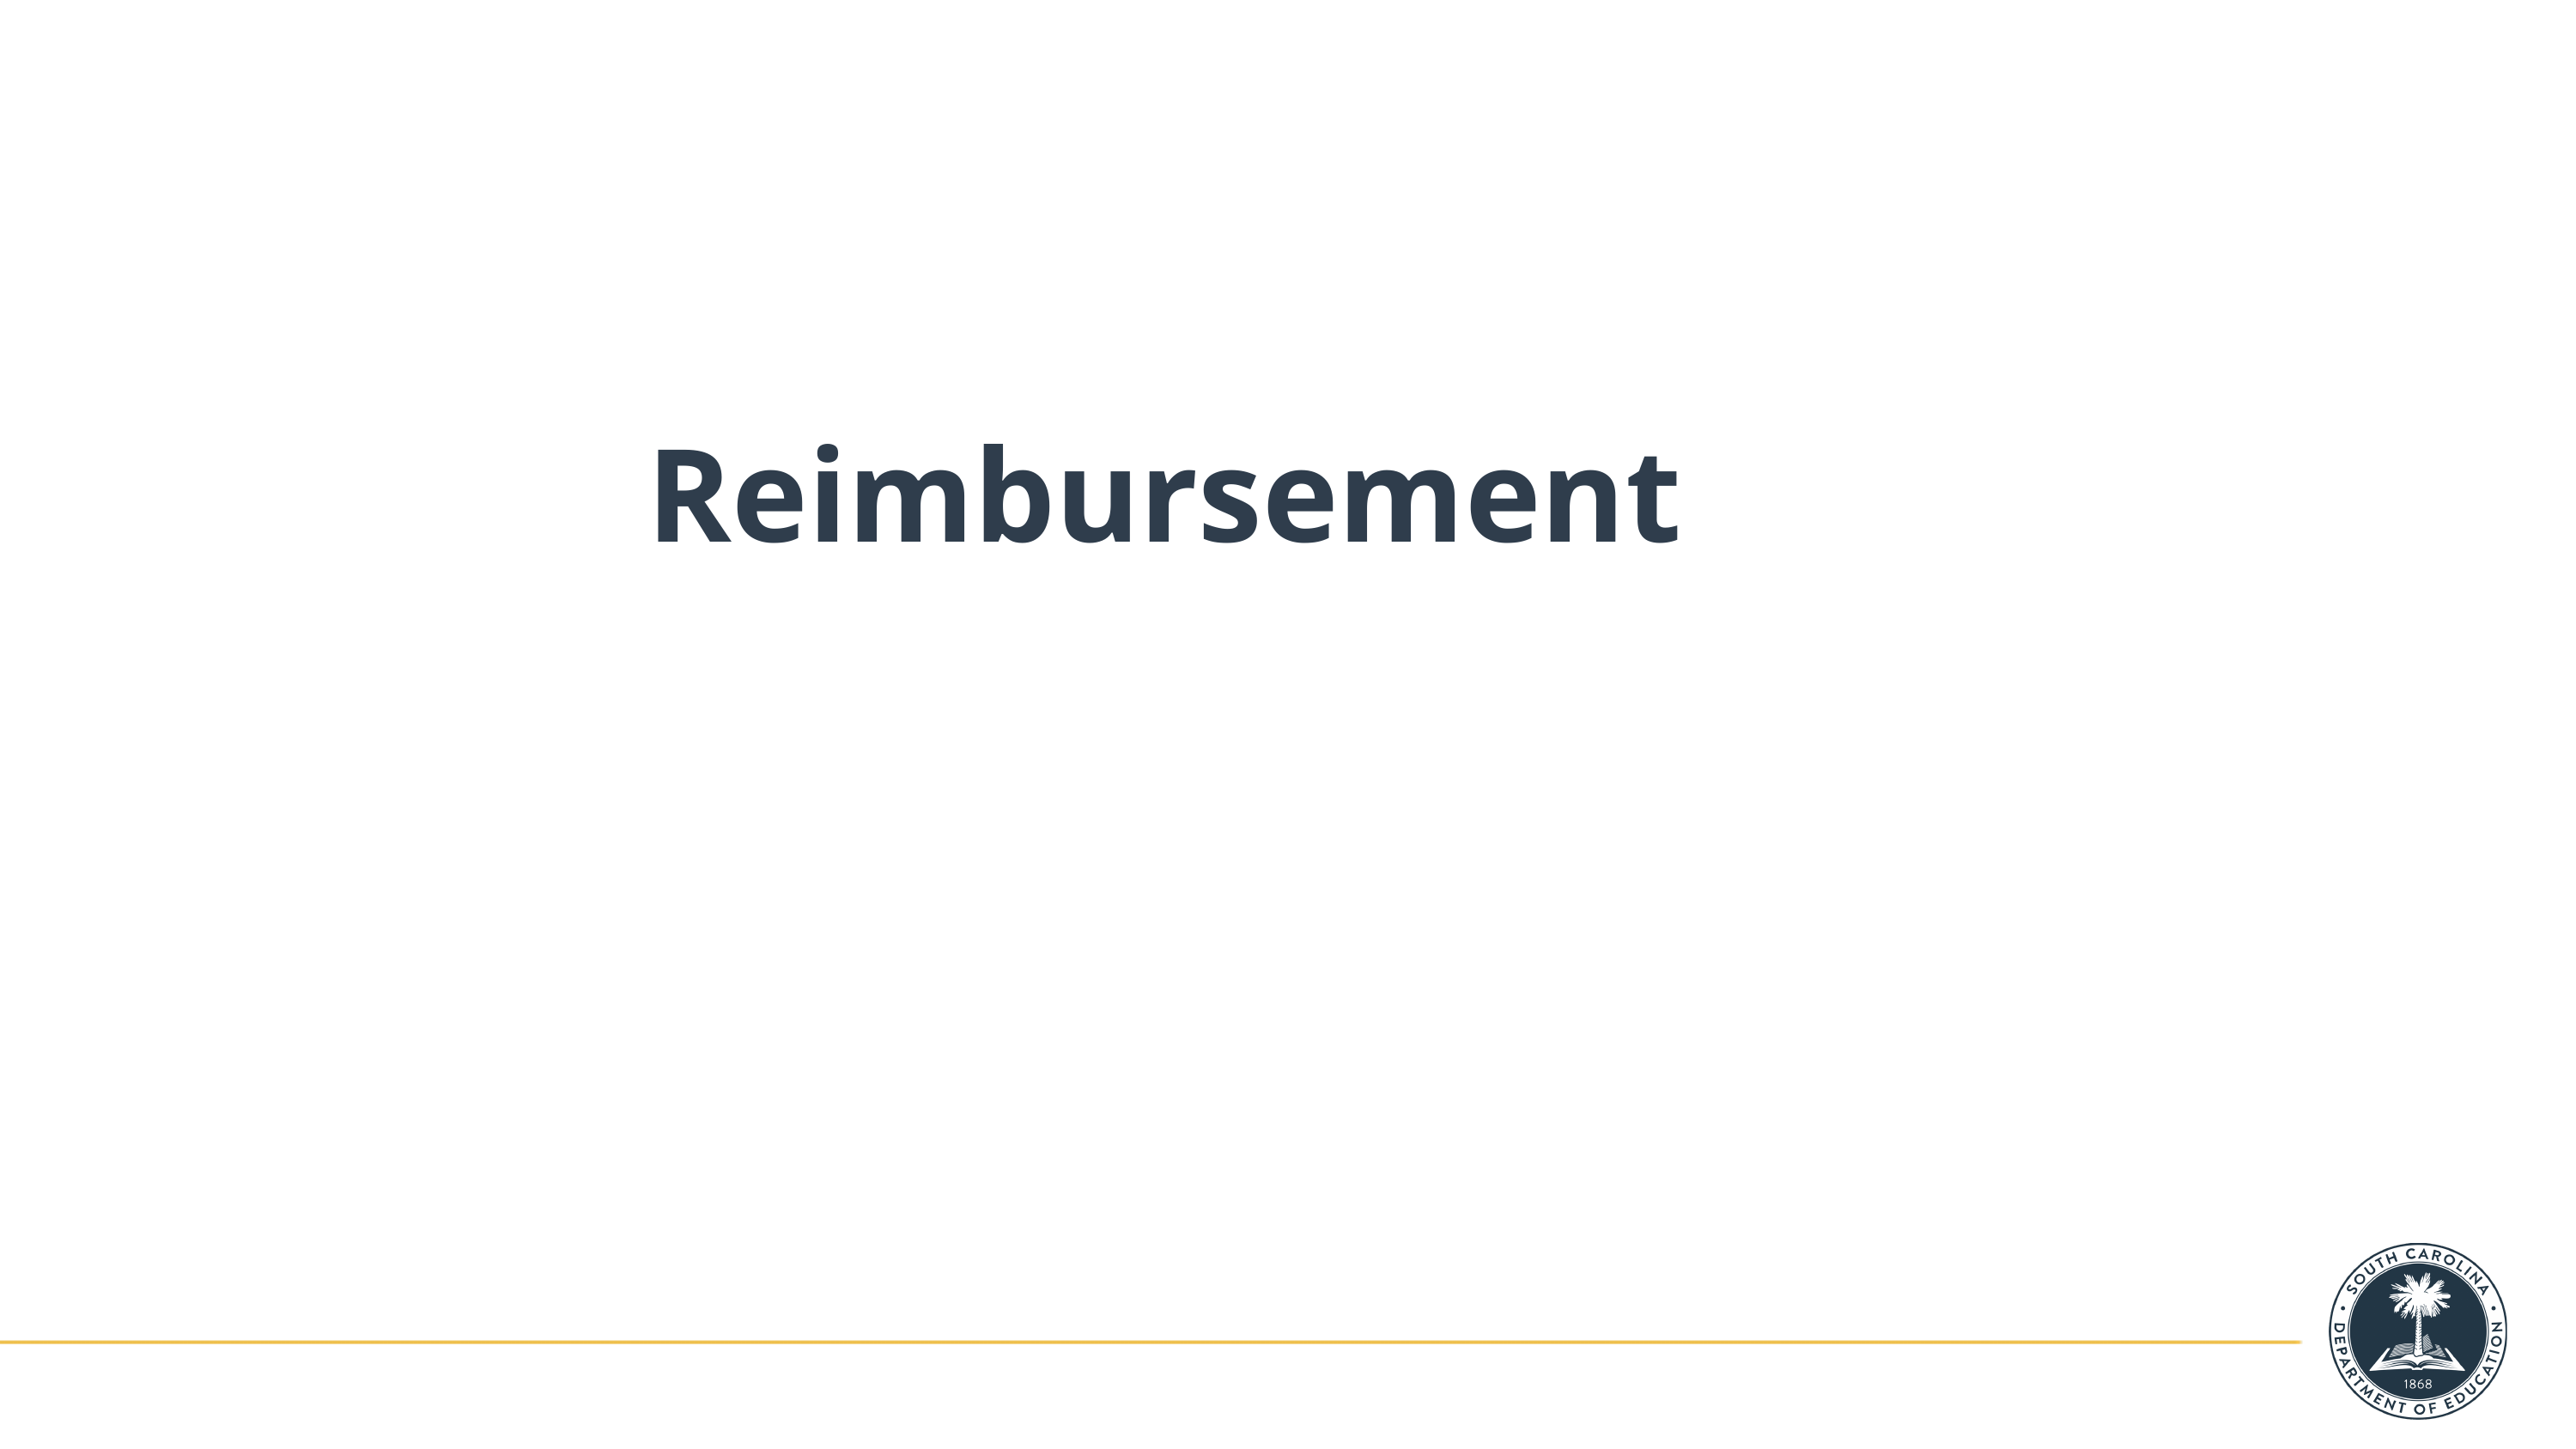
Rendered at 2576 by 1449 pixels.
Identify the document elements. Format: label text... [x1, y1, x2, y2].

picture [2329, 1243, 2507, 1420]
title Reimbursement [332, 256, 1996, 993]
